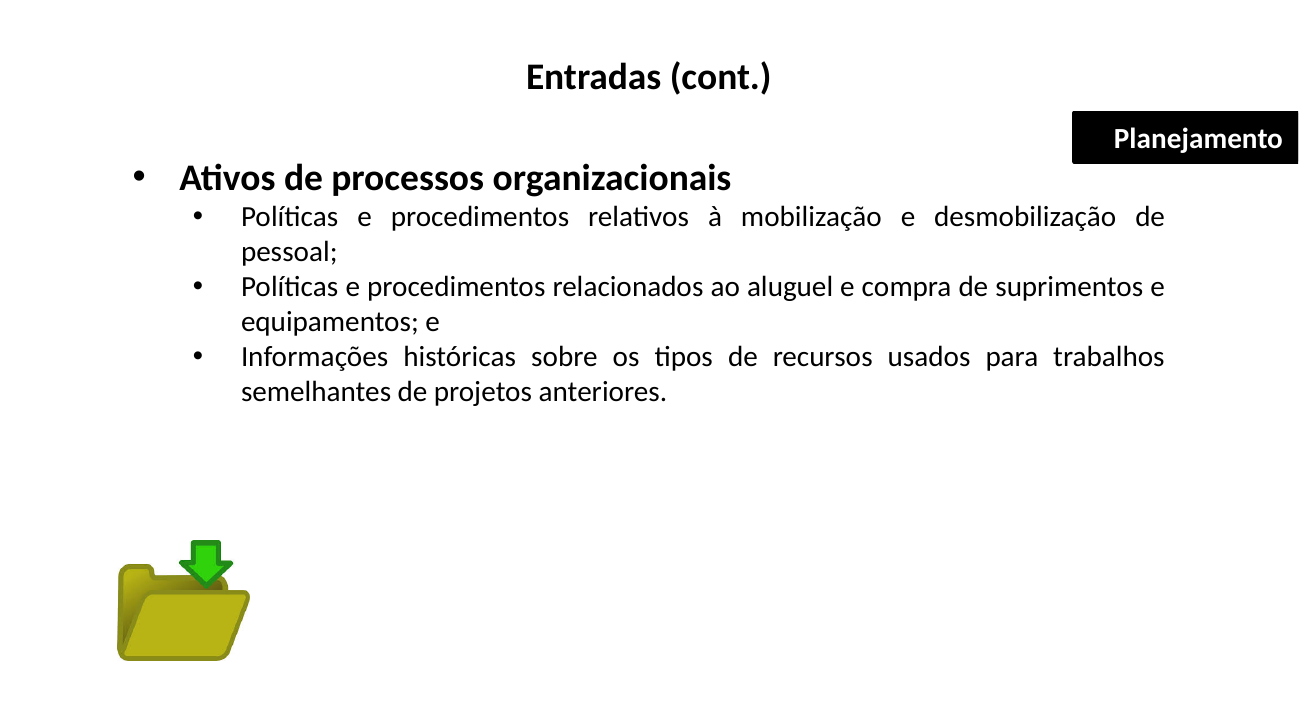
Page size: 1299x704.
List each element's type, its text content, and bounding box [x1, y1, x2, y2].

text_box Planejamento [1074, 112, 1299, 162]
text_box Entradas (cont.) [0, 44, 1299, 106]
picture [117, 540, 250, 661]
text_box Ativos de processos organizacionais Políticas e procedimentos relativos à mobilização e desmobilização de pessoal; Políticas e procedimentos relacionados ao aluguel e compra de suprimentos e equipamentos; e Informações históricas sobre os tipos de recursos usados para trabalhos semelhantes de projetos anteriores. [117, 145, 1181, 418]
